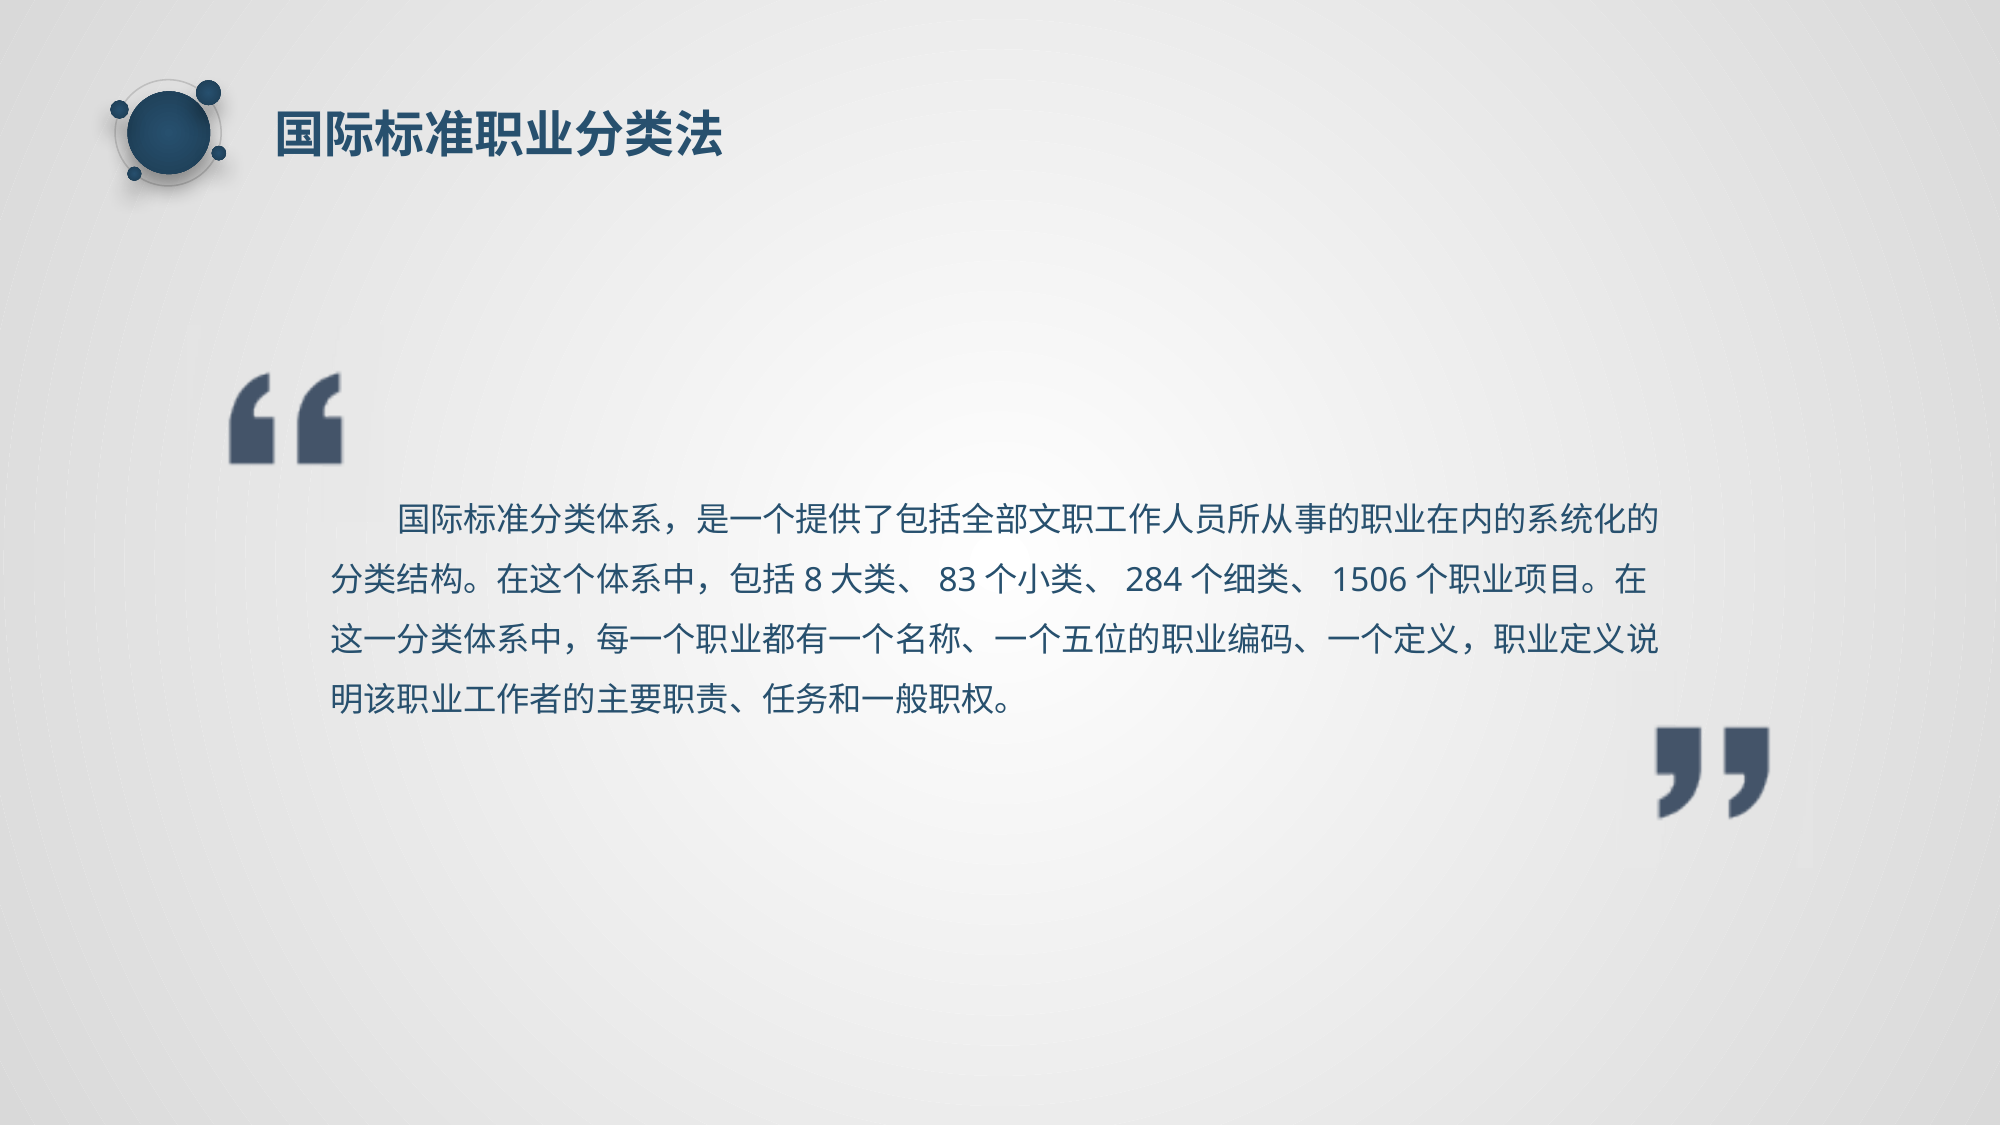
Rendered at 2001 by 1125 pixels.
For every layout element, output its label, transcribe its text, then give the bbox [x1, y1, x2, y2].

picture [187, 325, 384, 522]
picture [1616, 671, 1813, 868]
text_box 国际标准分类体系，是一个提供了包括全部文职工作人员所从事的职业在内的系统化的分类结构。在这个体系中，包括8大类、83个小类、284个细类、1506个职业项目。在这一分类体系中，每一个职业都有一个名称、一个五位的职业编码、一个定义，职业定义说明该职业工作者的主要职责、任务和一般职权。 [315, 470, 1685, 726]
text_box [110, 79, 226, 186]
text_box 国际标准职业分类法 [259, 95, 740, 170]
